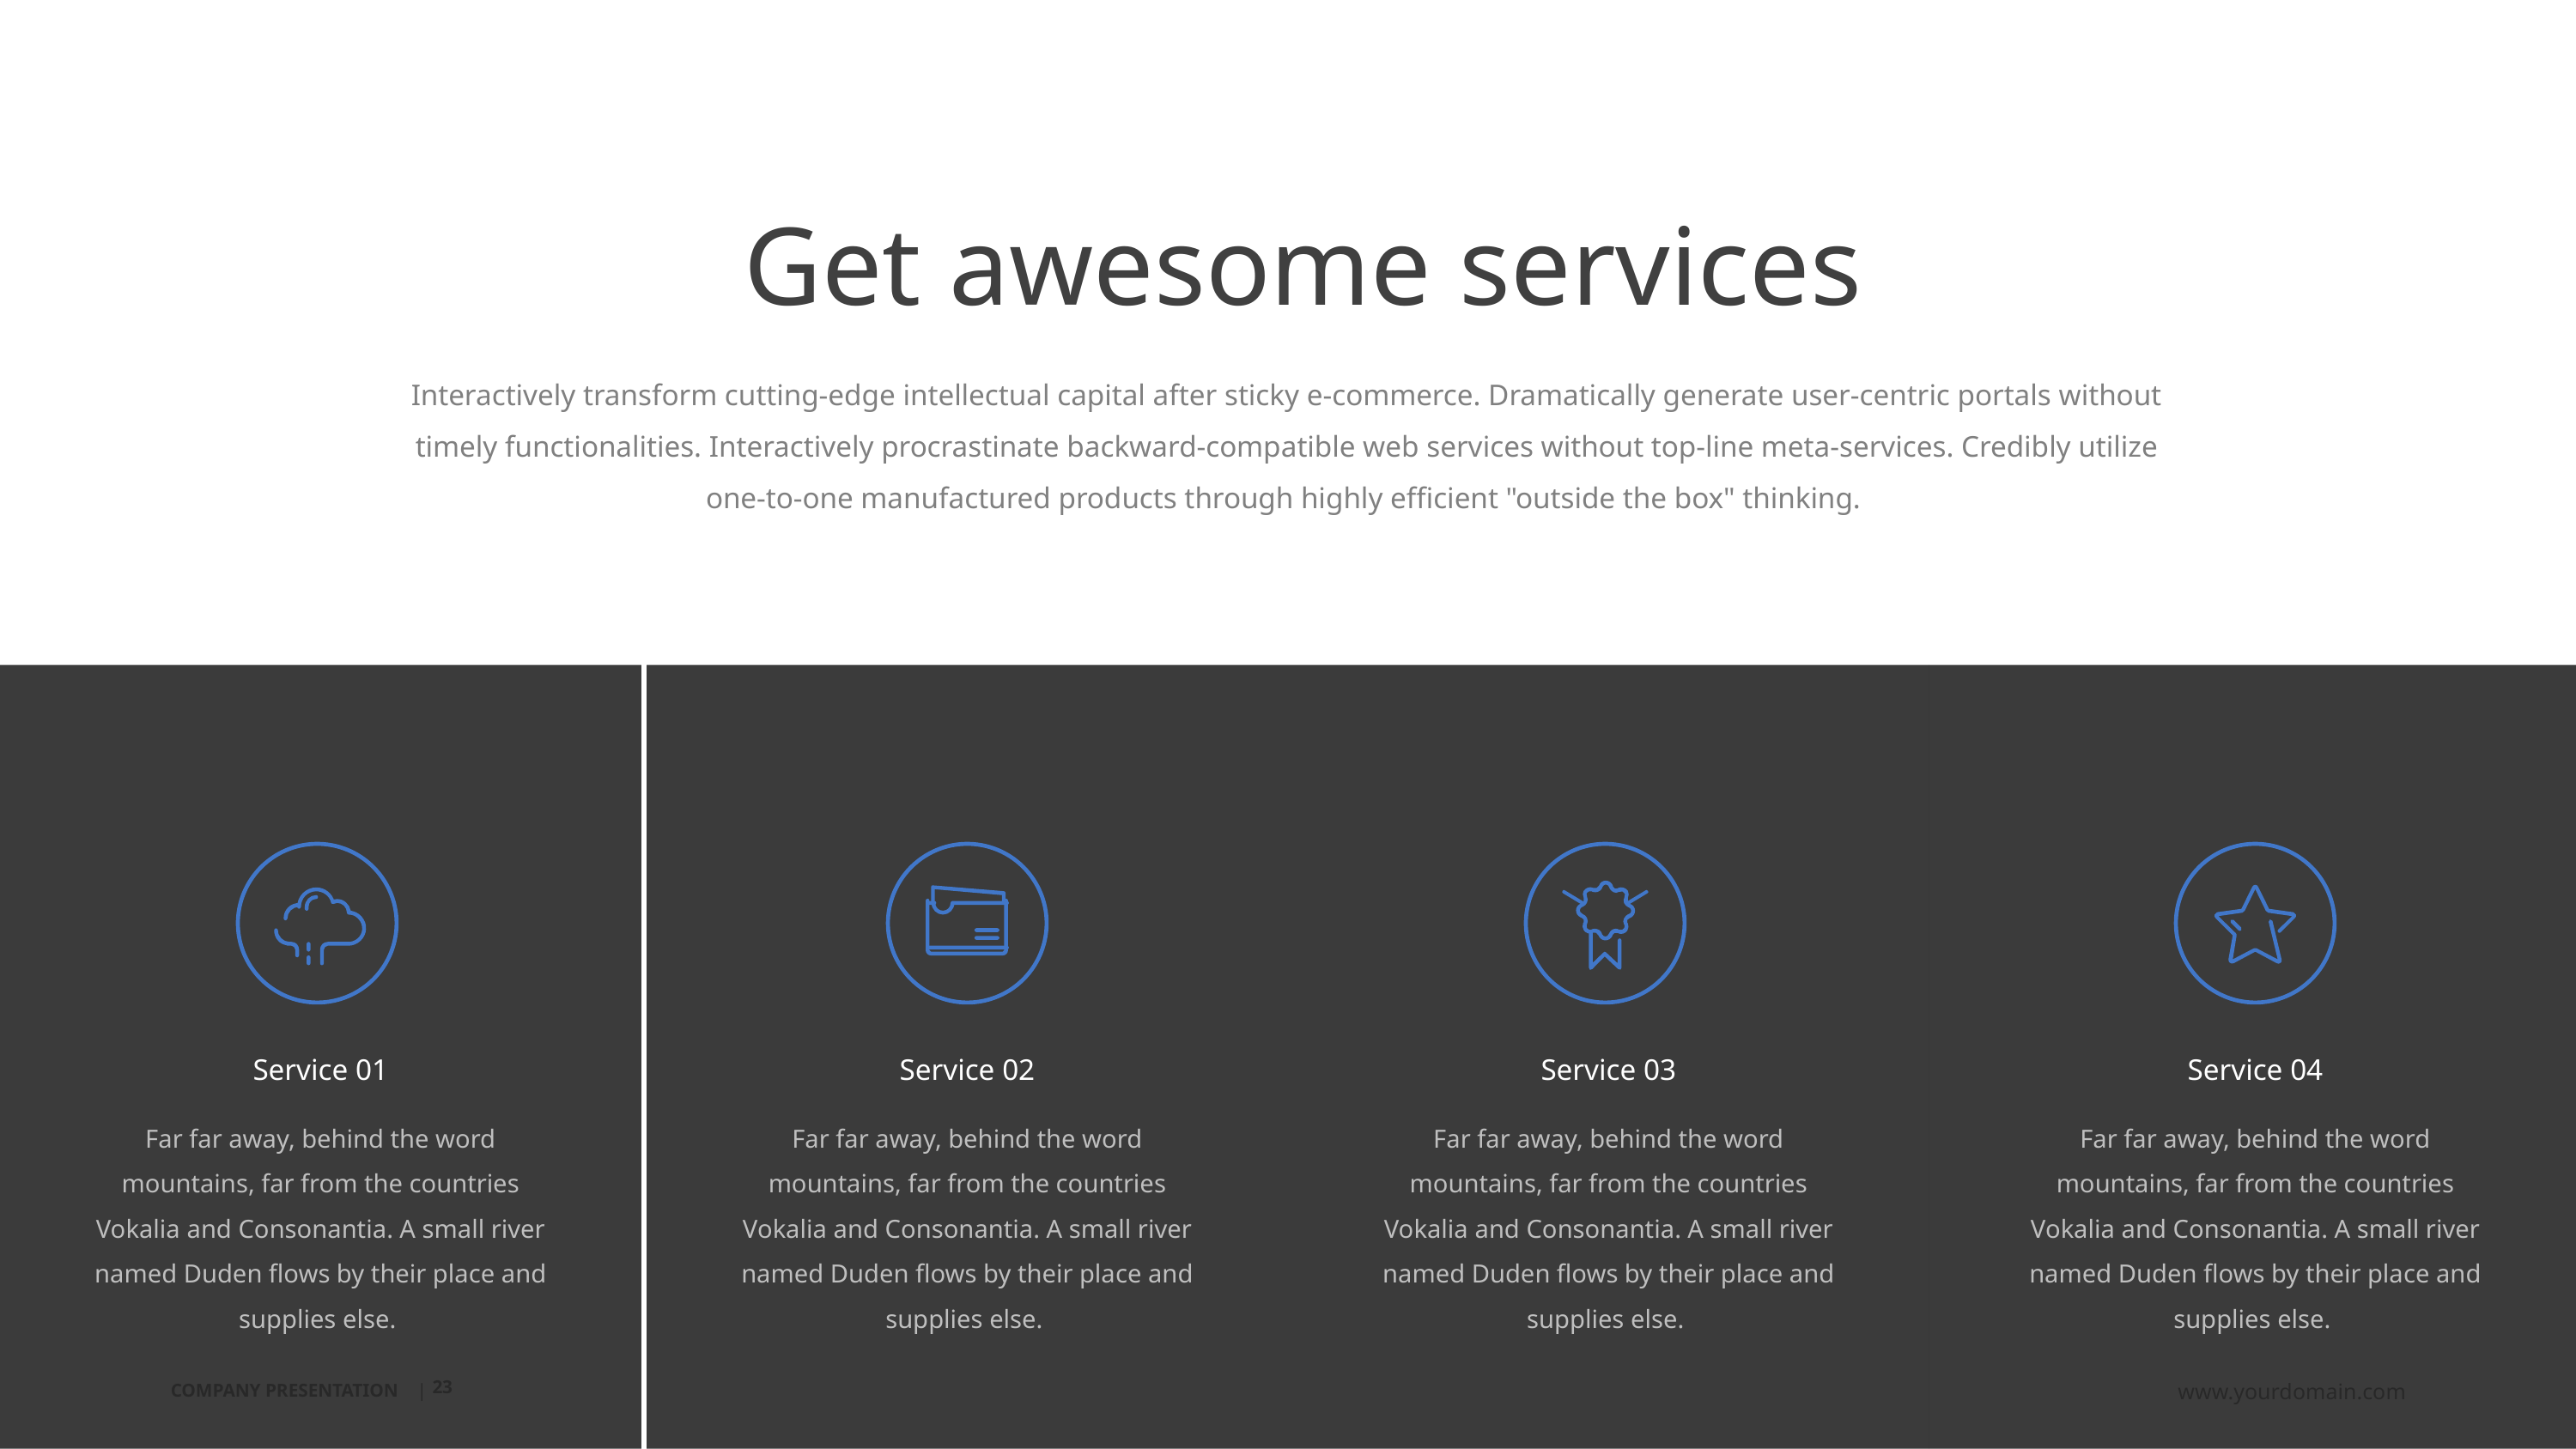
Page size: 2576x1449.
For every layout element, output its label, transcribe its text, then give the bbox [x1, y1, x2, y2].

picture [0, 664, 2576, 1449]
text_box Interactively transform cutting-edge intellectual capital after sticky e-commerce. Dramatically generate user-centric portals without timely functionalities. Interactively procrastinate backward-compatible web services without top-line meta-services. Credibly utilize one-to-one manufactured products through highly efficient "outside the box" thinking. [372, 354, 2204, 521]
text_box Get awesome services [708, 195, 1899, 334]
